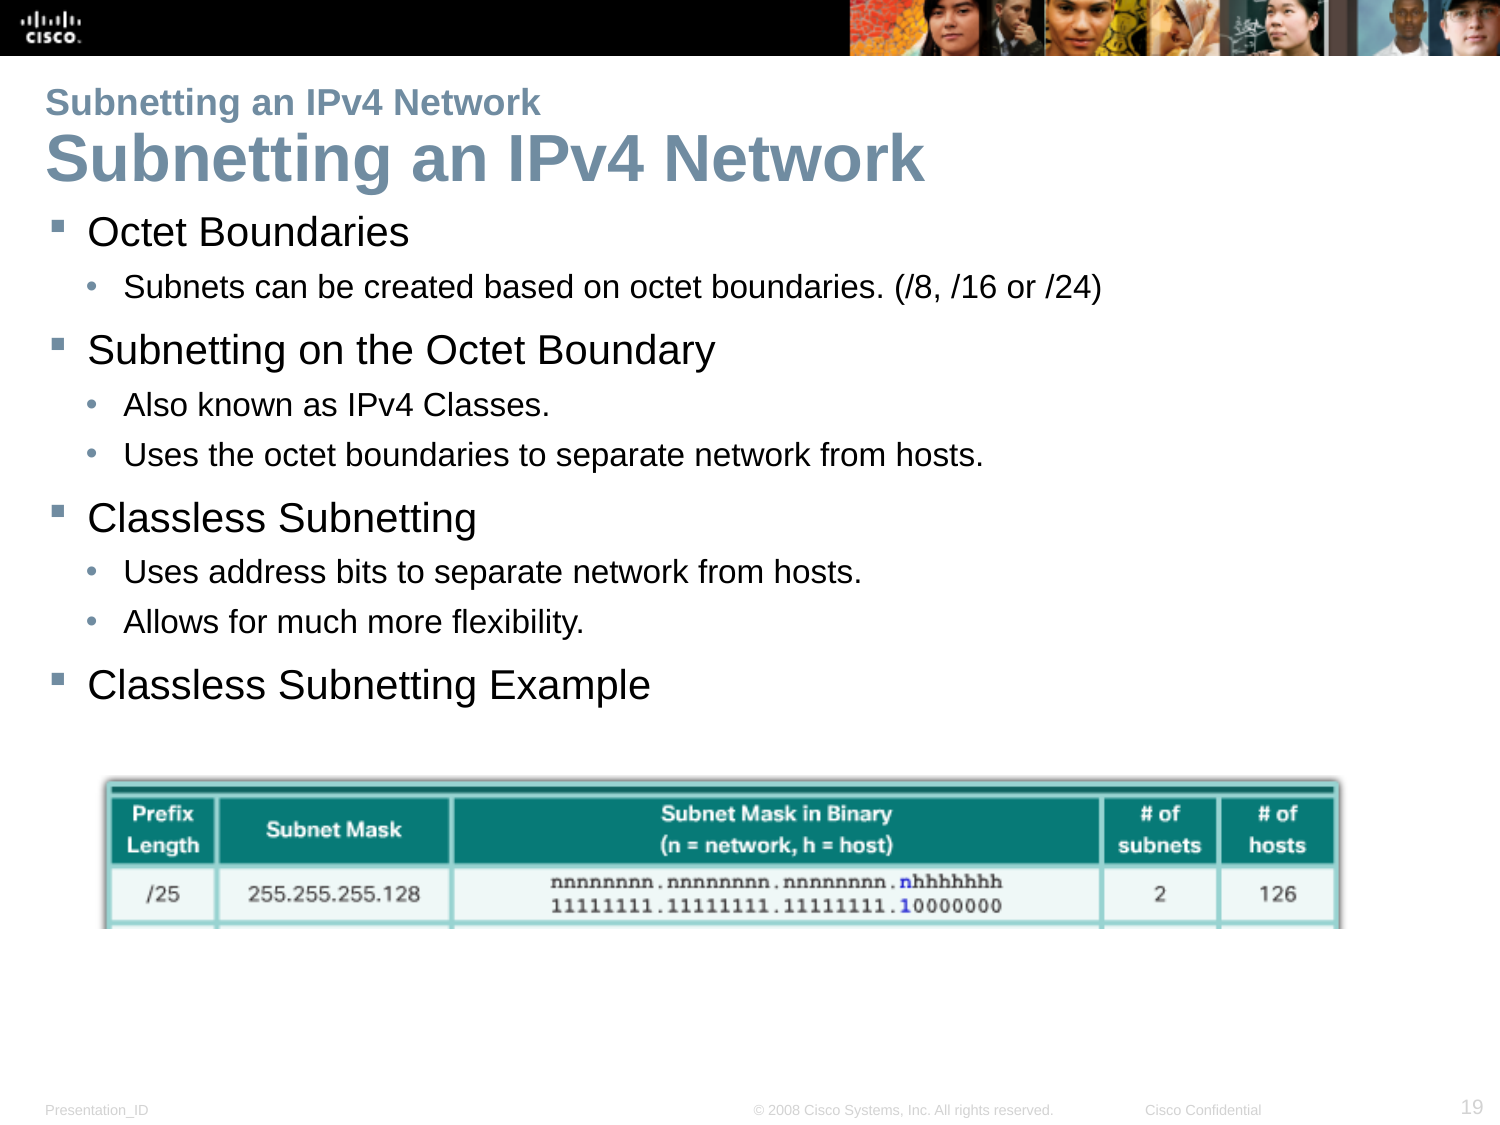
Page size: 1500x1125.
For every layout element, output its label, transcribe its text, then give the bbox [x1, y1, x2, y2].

title Subnetting an IPv4 Network Subnetting an IPv4 Network [31, 64, 1471, 203]
picture [0, 0, 1500, 56]
list Octet Boundaries Subnets can be created based on octet boundaries. (/8, /16 or /24) Subnetting on the Octet Boundary Also known as IPv4 Classes. Uses the octet boundaries to separate network from hosts. Classless Subnetting Uses address bits to separate network from hosts. Allows for much more flexibility. Classless Subnetting Example [34, 202, 1471, 1038]
picture [92, 775, 1353, 929]
